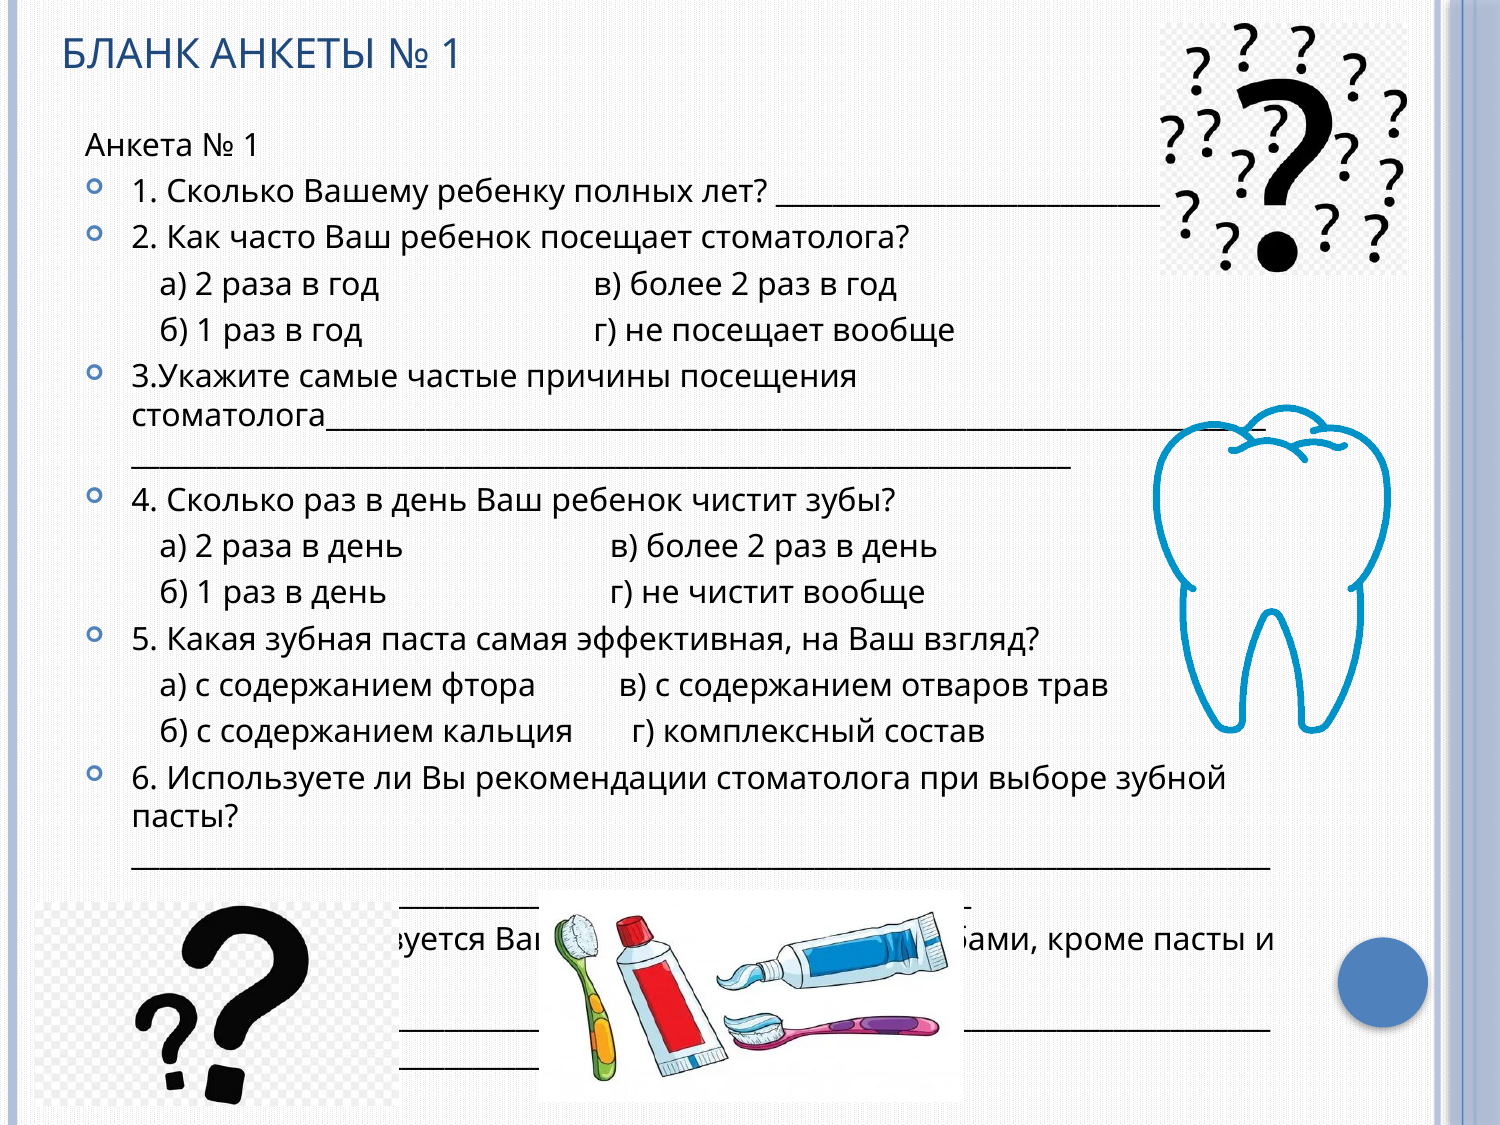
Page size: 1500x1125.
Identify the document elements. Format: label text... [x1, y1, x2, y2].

picture [538, 890, 965, 1102]
picture [1089, 386, 1454, 751]
picture [1159, 22, 1407, 276]
list Анкета № 1 1. Сколько Вашему ребенку полных лет? ______________________________ 2. Как часто Ваш ребенок посещает стоматолога? а) 2 раза в год в) более 2 раз в год б) 1 раз в год г) не посещает вообще 3.Укажите самые частые причины посещения стоматолога____________________________________________________________________________________________________________________________________ 4. Сколько раз в день Ваш ребенок чистит зубы? а) 2 раза в день в) более 2 раз в день б) 1 раз в день г) не чистит вообще 5. Какая зубная паста самая эффективная, на Ваш взгляд? а) с содержанием фтора в) с содержанием отваров трав б) с содержанием кальция г) комплексный состав 6. Используете ли Вы рекомендации стоматолога при выборе зубной пасты?___________________________________________________________________________________________________________________________________________ 7. Чем еще пользуется Ваш ребенок при уходе за зубами, кроме пасты и щетки?______________________________________________________________________________________________________________________________ [70, 70, 1296, 1090]
picture [34, 901, 399, 1106]
title Бланк Анкеты № 1 [46, 0, 1272, 84]
